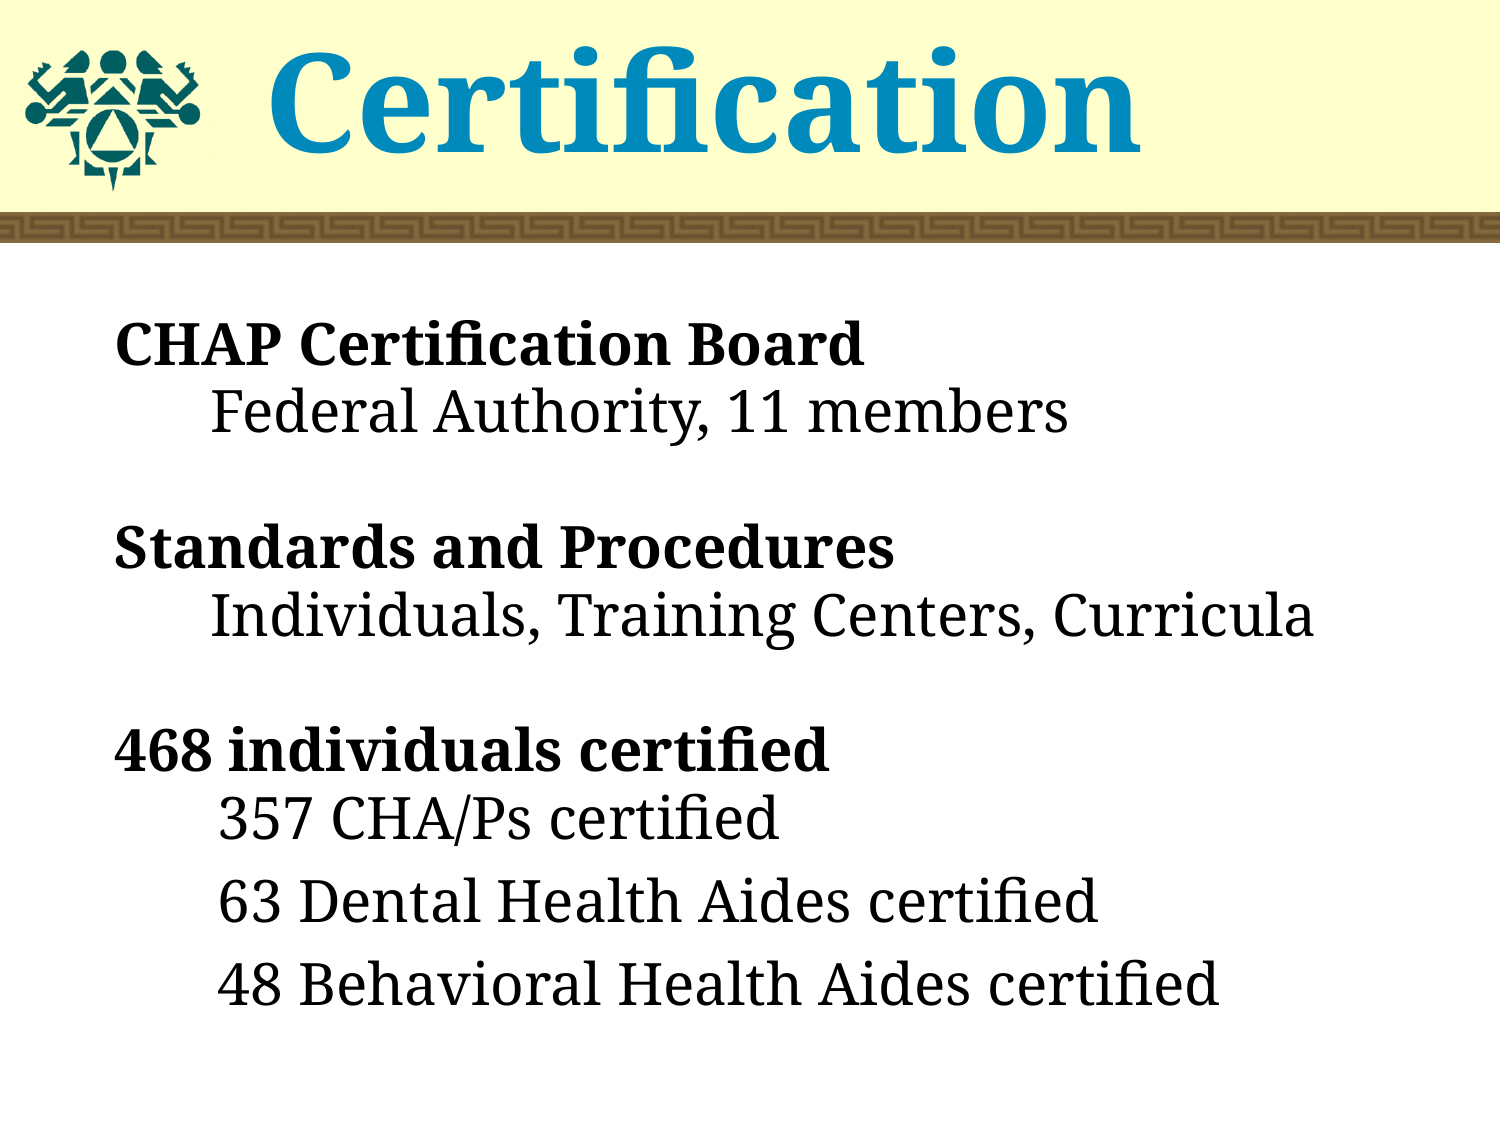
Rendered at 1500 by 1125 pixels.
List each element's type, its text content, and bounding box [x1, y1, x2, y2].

title Certification [249, 7, 1500, 188]
picture [12, 37, 213, 206]
picture [0, 212, 1500, 243]
list CHAP Certification Board Federal Authority, 11 members Standards and Procedures Individuals, Training Centers, Curricula 468 individuals certified 357 CHA/Ps certified 63 Dental Health Aides certified 48 Behavioral Health Aides certified [99, 312, 1340, 1047]
